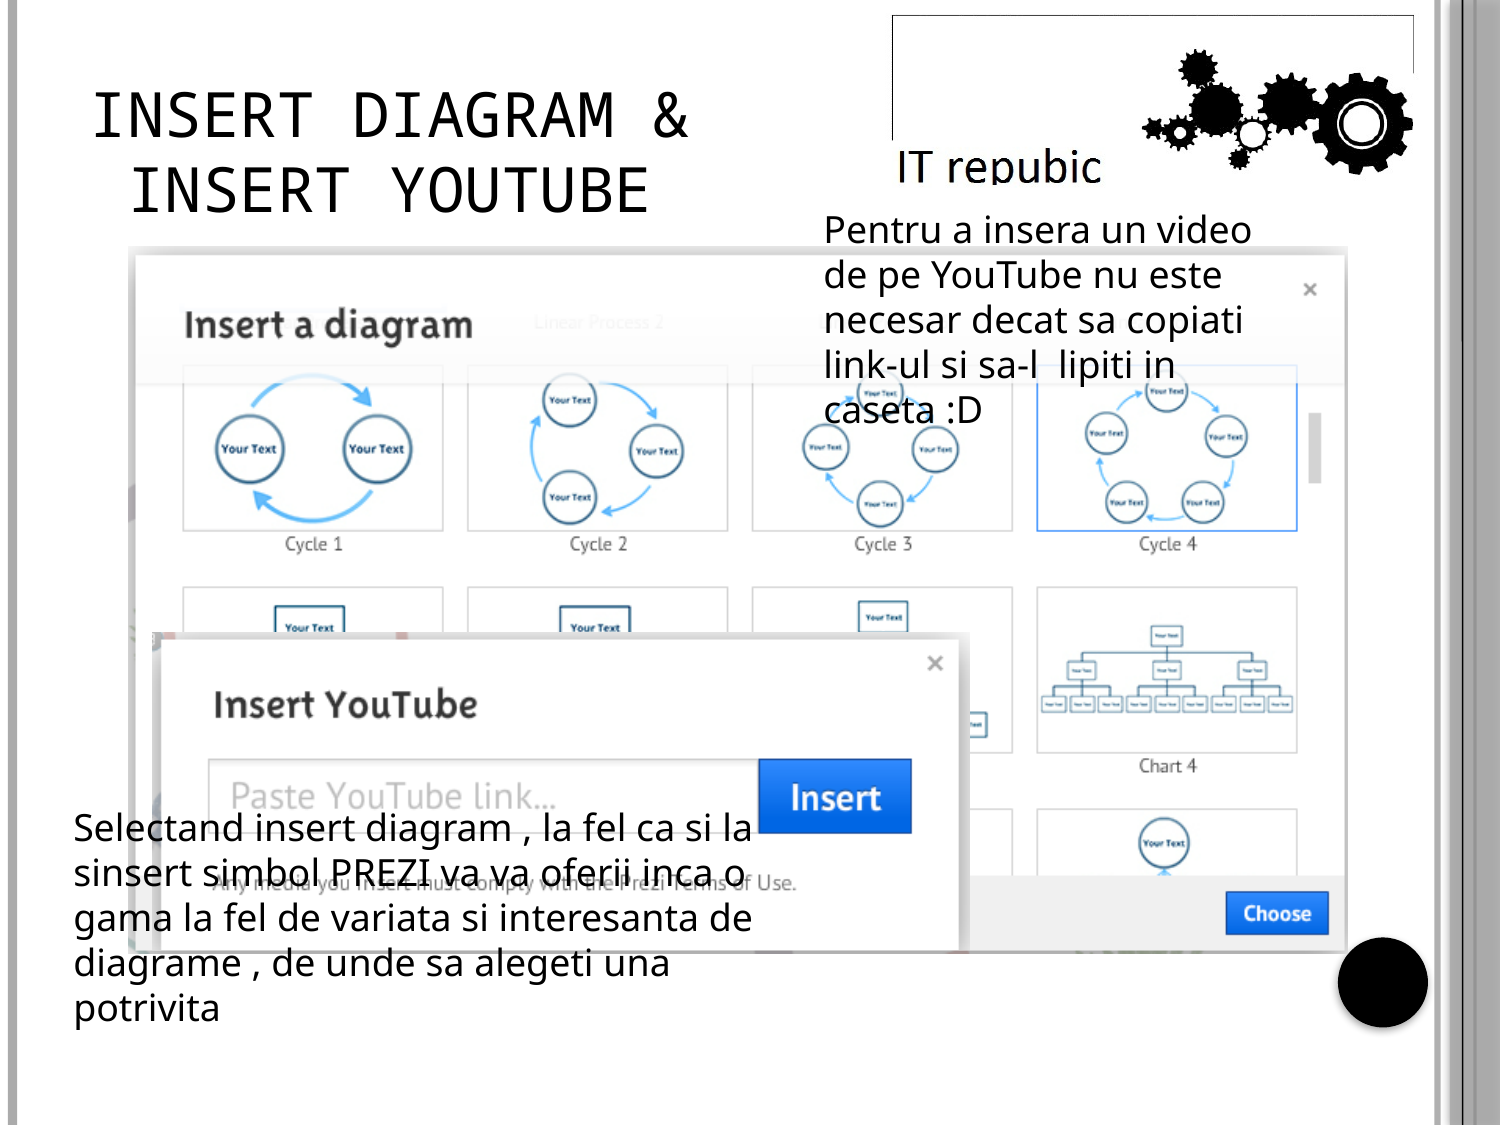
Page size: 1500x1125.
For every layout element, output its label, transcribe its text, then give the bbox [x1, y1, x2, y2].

picture [128, 245, 1349, 955]
title Insert Diagram & insert YouTube [75, 45, 1300, 233]
text_box Pentru a insera un video de pe YouTube nu este necesar decat sa copiati link-ul si sa-l lipiti in caseta :D [808, 199, 1313, 242]
text_box Selectand insert diagram , la fel ca si la sinsert simbol PREZI va va oferii inca o gama la fel de variata si interesanta de diagrame , de unde sa alegeti una potrivita [58, 796, 809, 1037]
picture [878, 0, 1429, 193]
